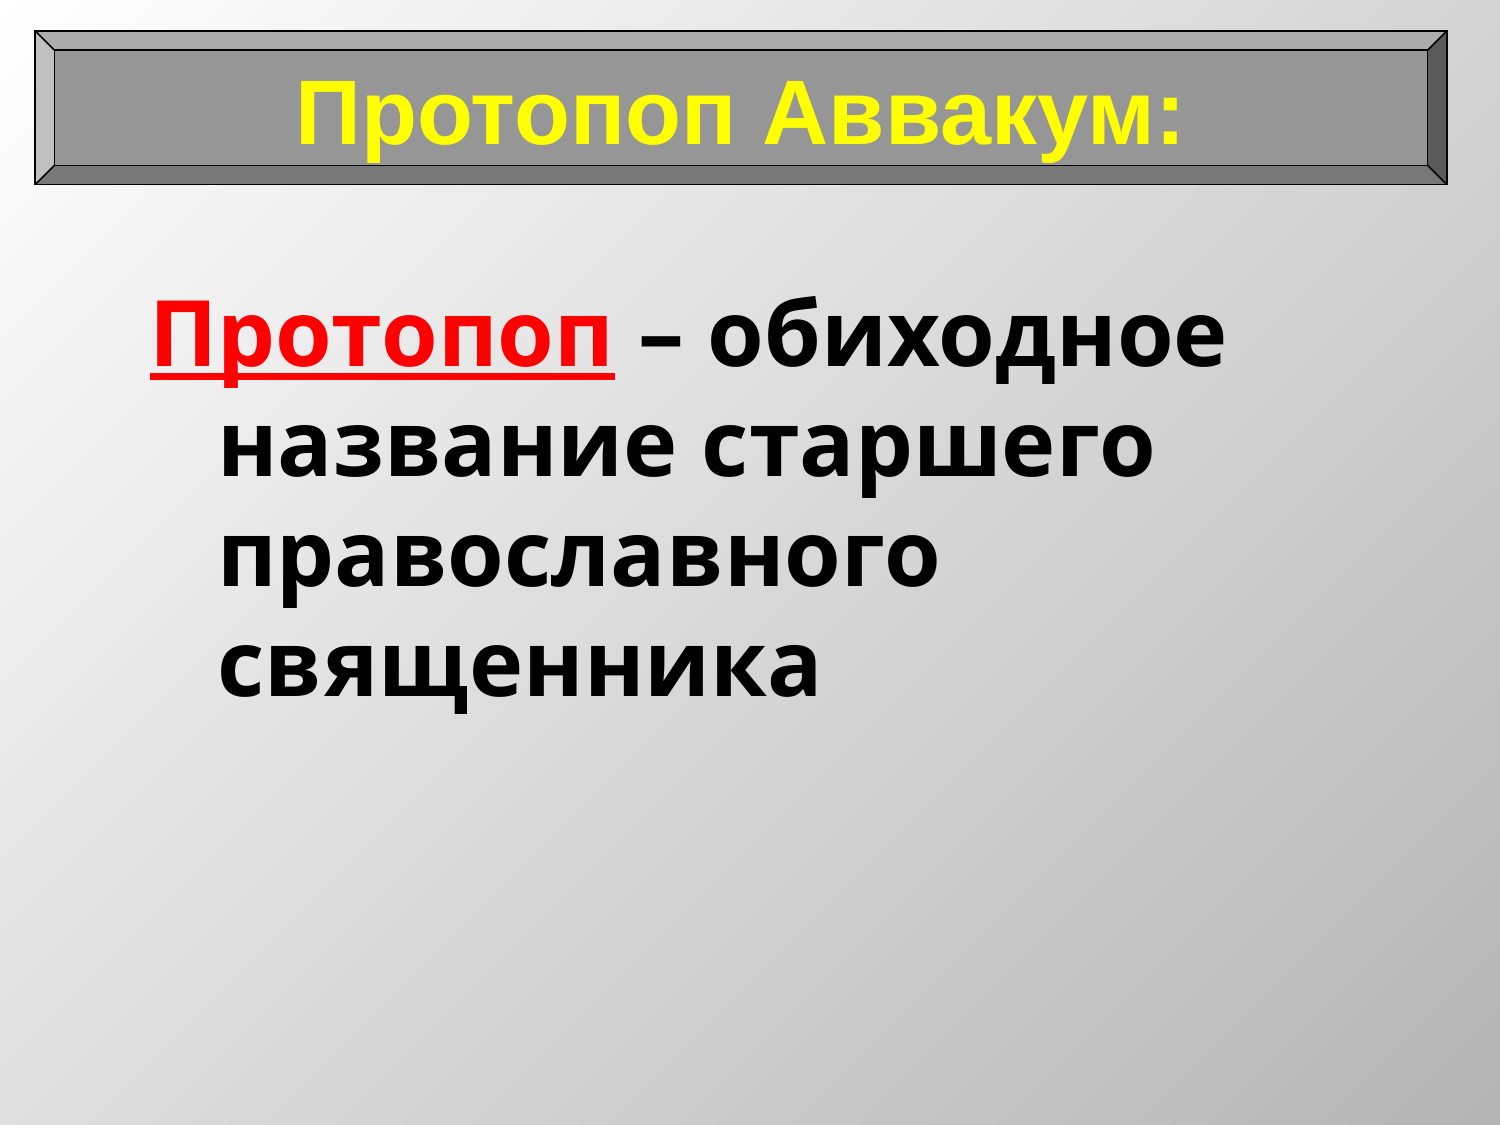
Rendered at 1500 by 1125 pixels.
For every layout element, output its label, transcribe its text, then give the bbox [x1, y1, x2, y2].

text_box Протопоп Аввакум: [35, 30, 1447, 185]
list Протопоп – обиходное название старшего православного священника [111, 266, 1448, 1048]
